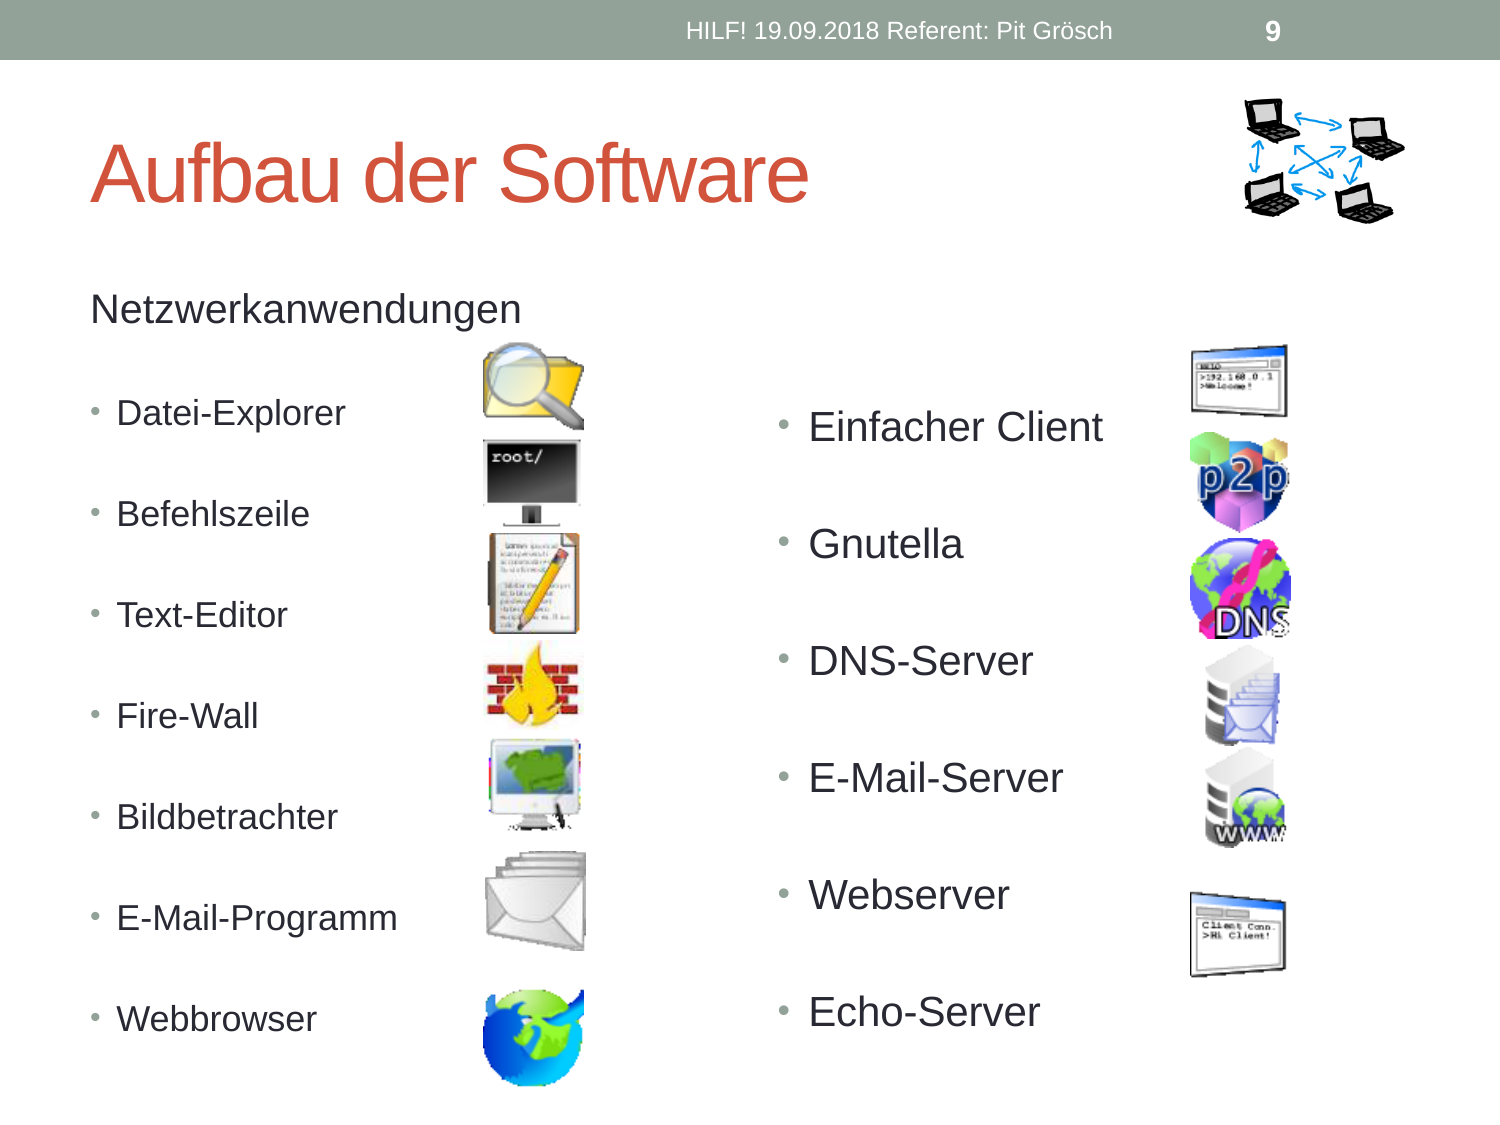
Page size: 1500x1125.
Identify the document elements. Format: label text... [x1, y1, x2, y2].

title Aufbau der Software [75, 87, 1207, 250]
picture [1190, 538, 1291, 640]
slide_number 9 [1250, 3, 1425, 57]
picture [1190, 747, 1291, 848]
picture [1190, 886, 1291, 987]
list Einfacher Client Gnutella DNS-Server E-Mail-Server Webserver Echo-Server [762, 274, 1425, 1049]
picture [483, 987, 584, 1088]
list Netzwerkanwendungen Datei-Explorer Befehlszeile Text-Editor Fire-Wall Bildbetrachter E-Mail-Programm Webbrowser [75, 274, 738, 1049]
footer HILF! 19.09.2018 Referent: Pit Grösch [562, 3, 1238, 57]
picture [483, 640, 584, 730]
picture [483, 337, 586, 634]
picture [1210, 77, 1440, 250]
picture [485, 850, 586, 952]
picture [1190, 644, 1291, 746]
picture [483, 736, 584, 838]
picture [1190, 332, 1291, 533]
